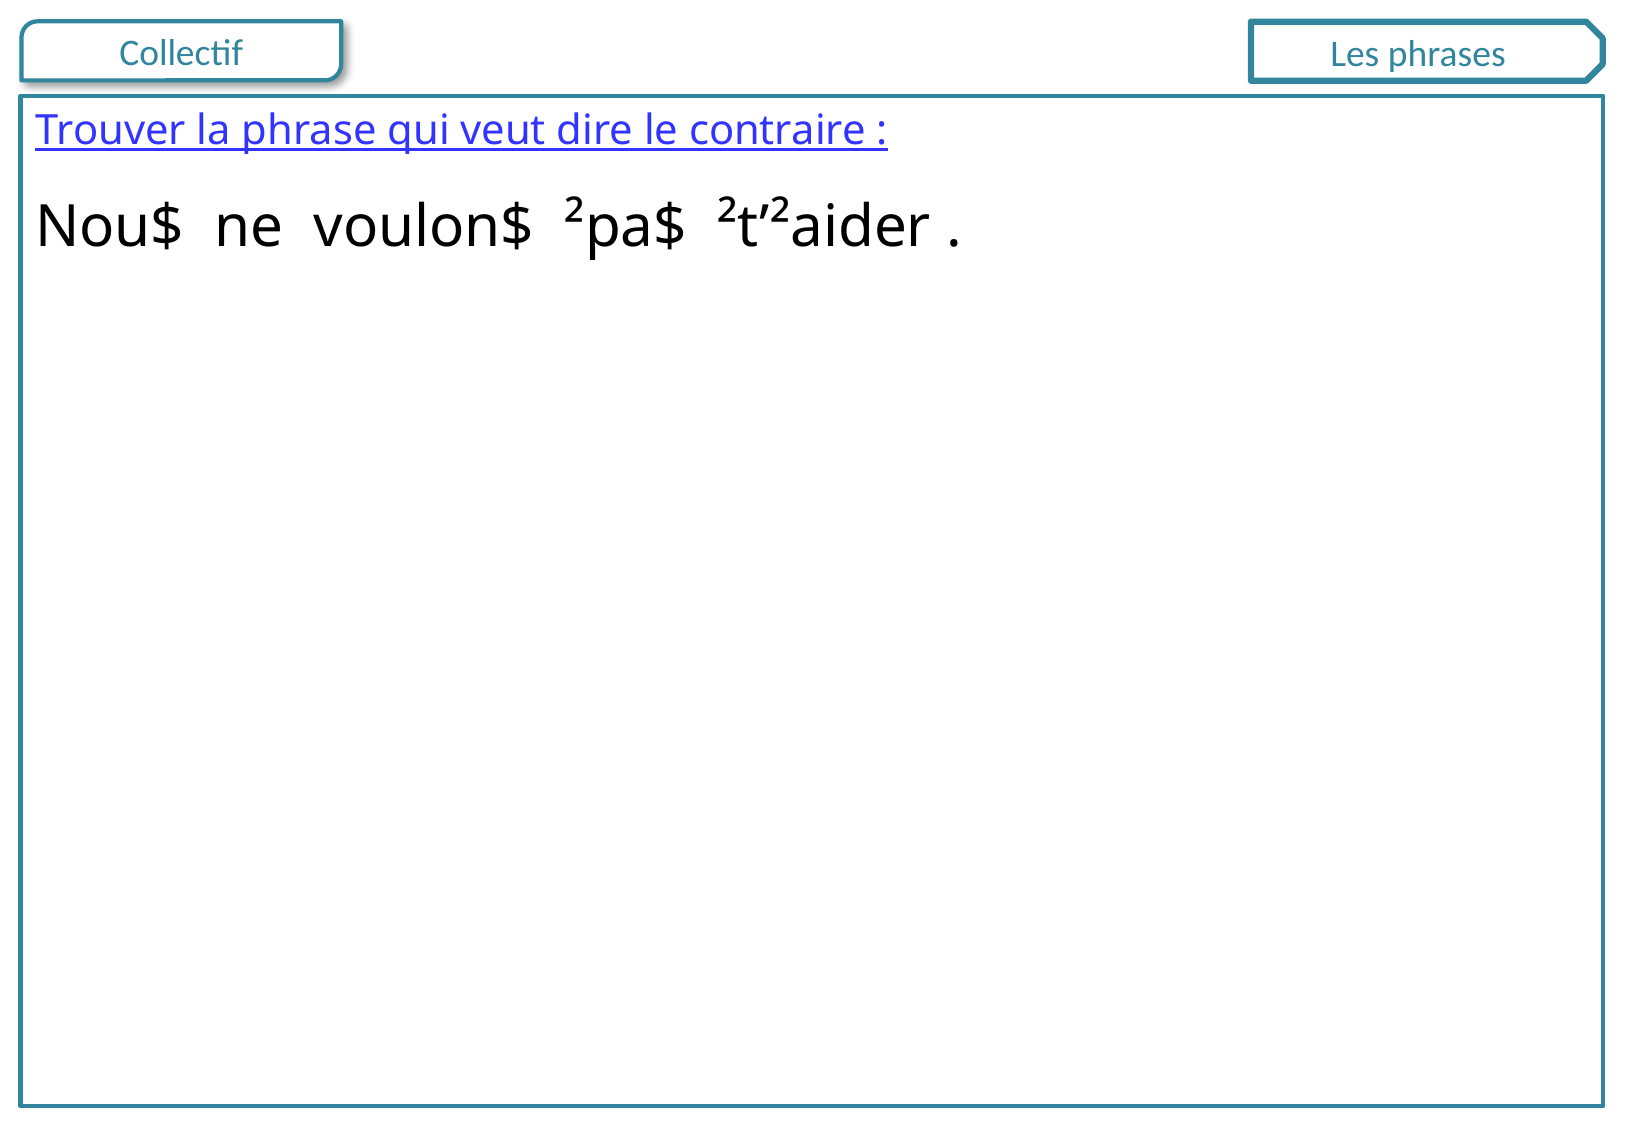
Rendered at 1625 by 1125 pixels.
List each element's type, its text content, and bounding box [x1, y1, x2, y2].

list Trouver la phrase qui veut dire le contraire : Nou$ ne voulon$ ²pa$ ²t’²aider . [18, 94, 1605, 1108]
list Les phrases [1251, 21, 1585, 81]
